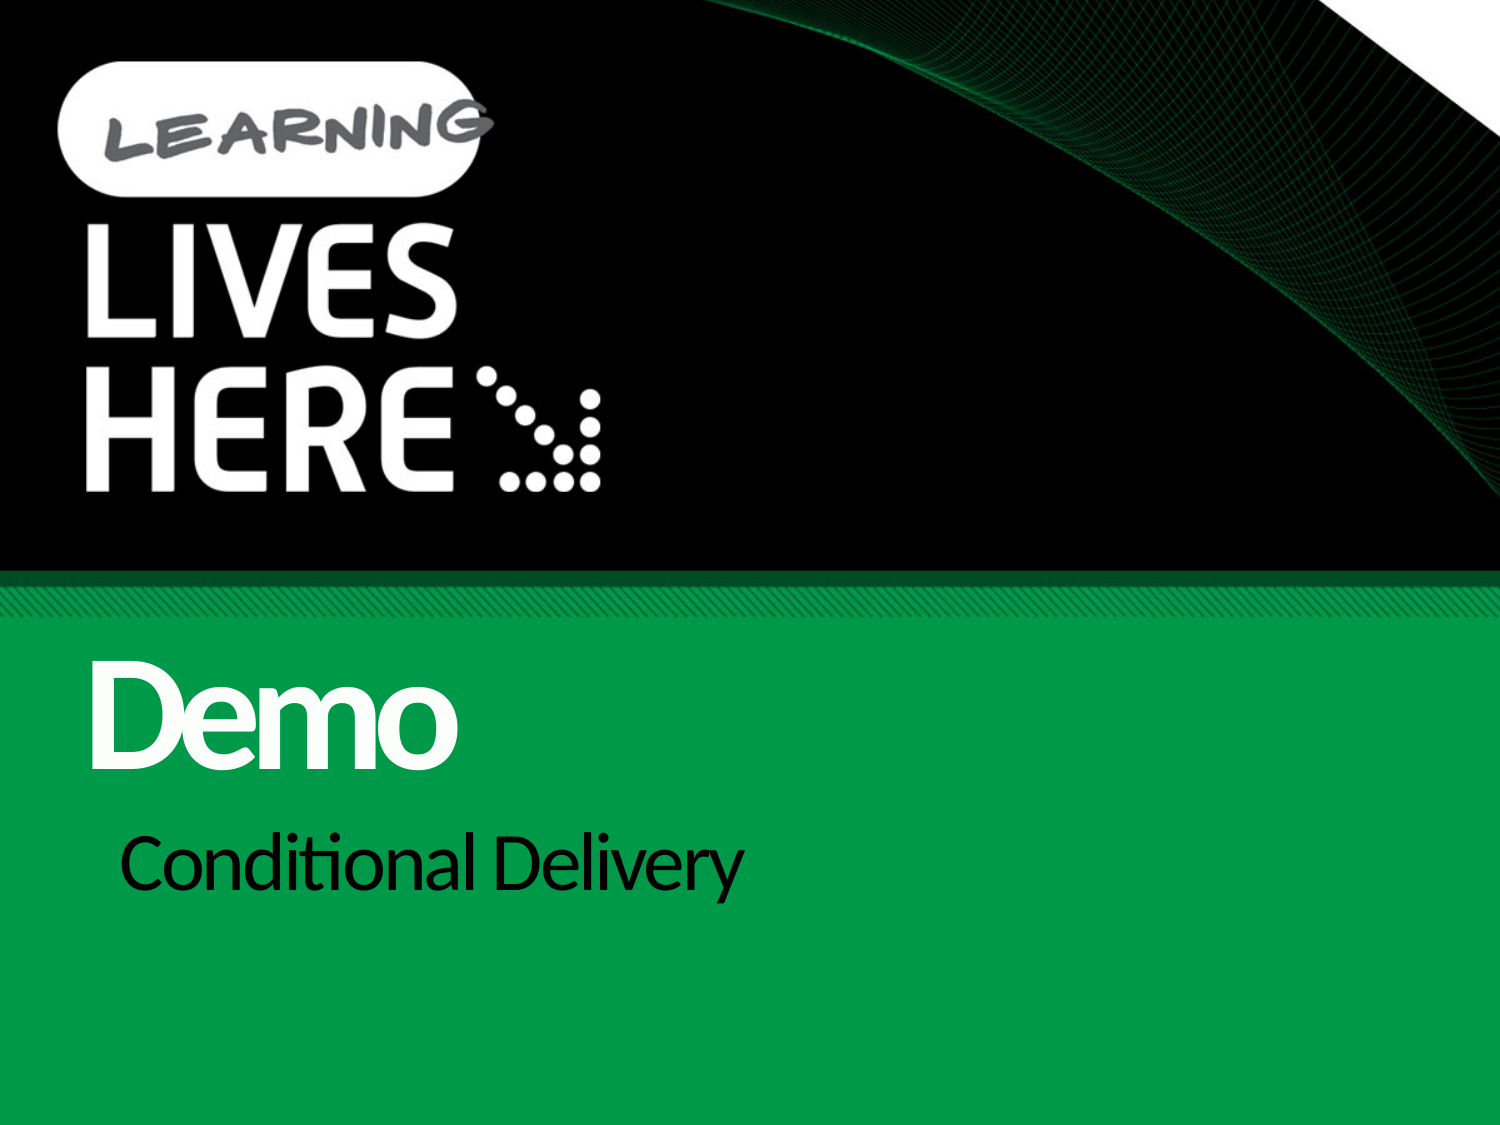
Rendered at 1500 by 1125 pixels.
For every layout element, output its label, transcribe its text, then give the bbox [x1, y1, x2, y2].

picture [0, 0, 1500, 1125]
list Demo [83, 625, 1344, 800]
title Conditional Delivery [119, 818, 1375, 943]
